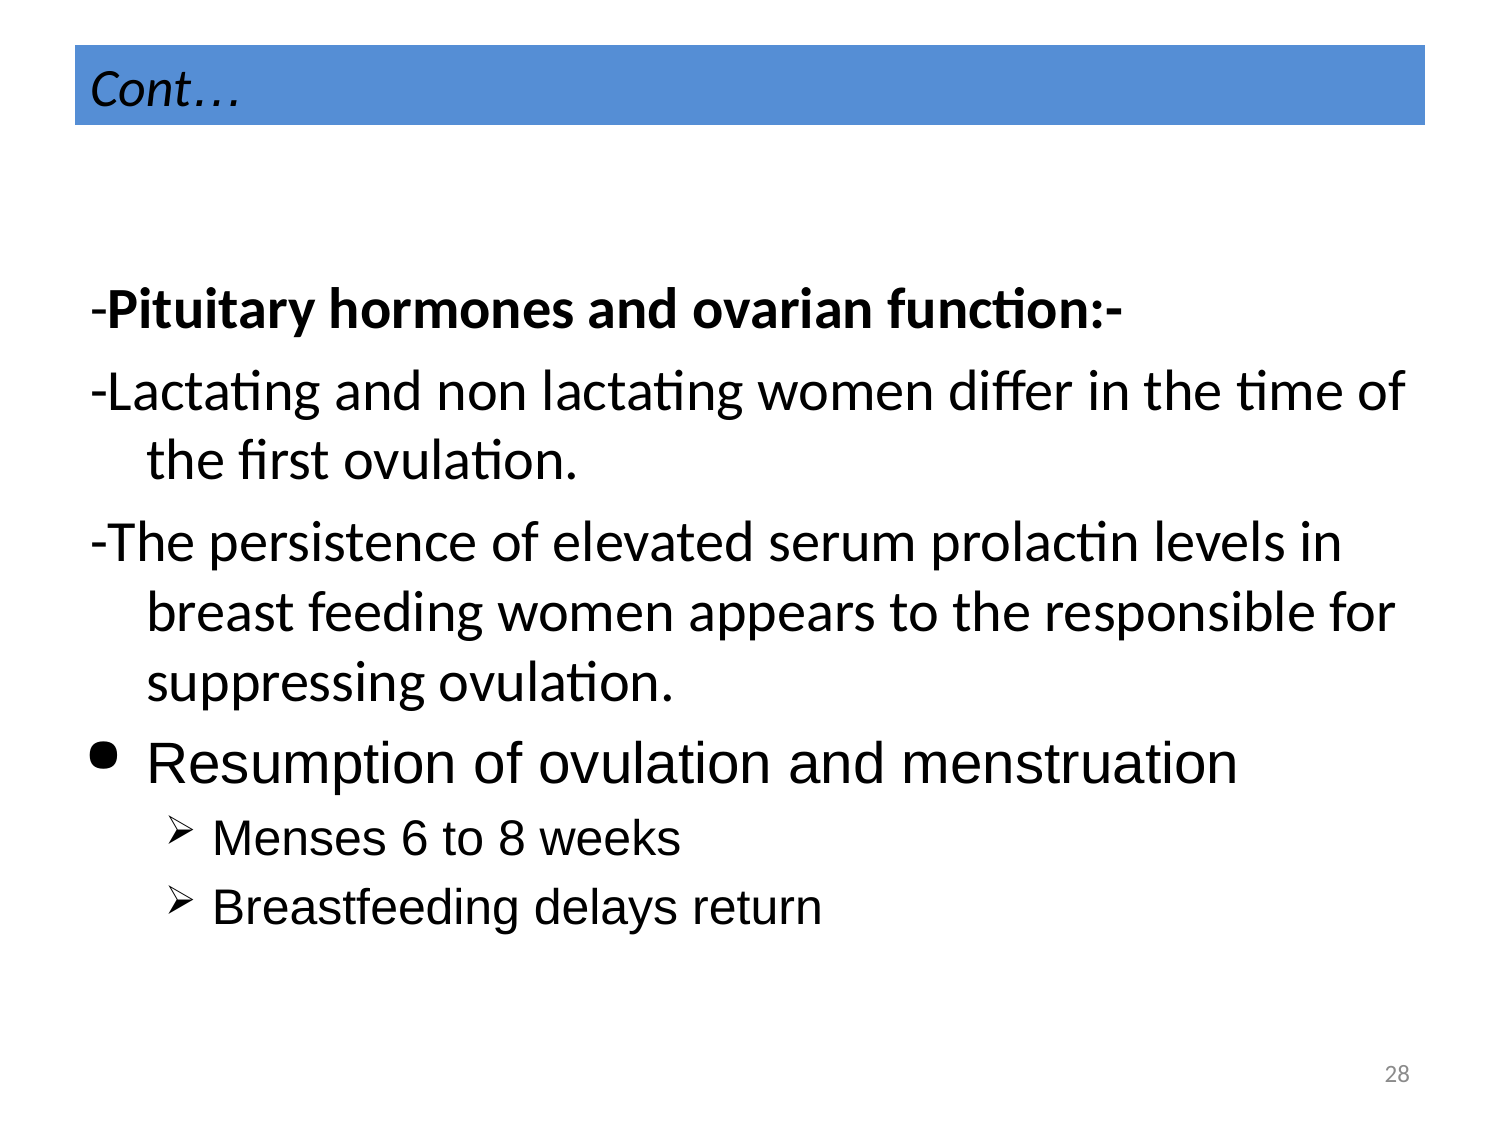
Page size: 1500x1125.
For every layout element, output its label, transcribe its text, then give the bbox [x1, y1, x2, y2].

slide_number 28 [1074, 1042, 1425, 1103]
title Cont… [75, 45, 1425, 125]
list -Pituitary hormones and ovarian function:- -Lactating and non lactating women differ in the time of the first ovulation. -The persistence of elevated serum prolactin levels in breast feeding women appears to the responsible for suppressing ovulation. Resumption of ovulation and menstruation Menses 6 to 8 weeks Breastfeeding delays return [75, 262, 1425, 1005]
